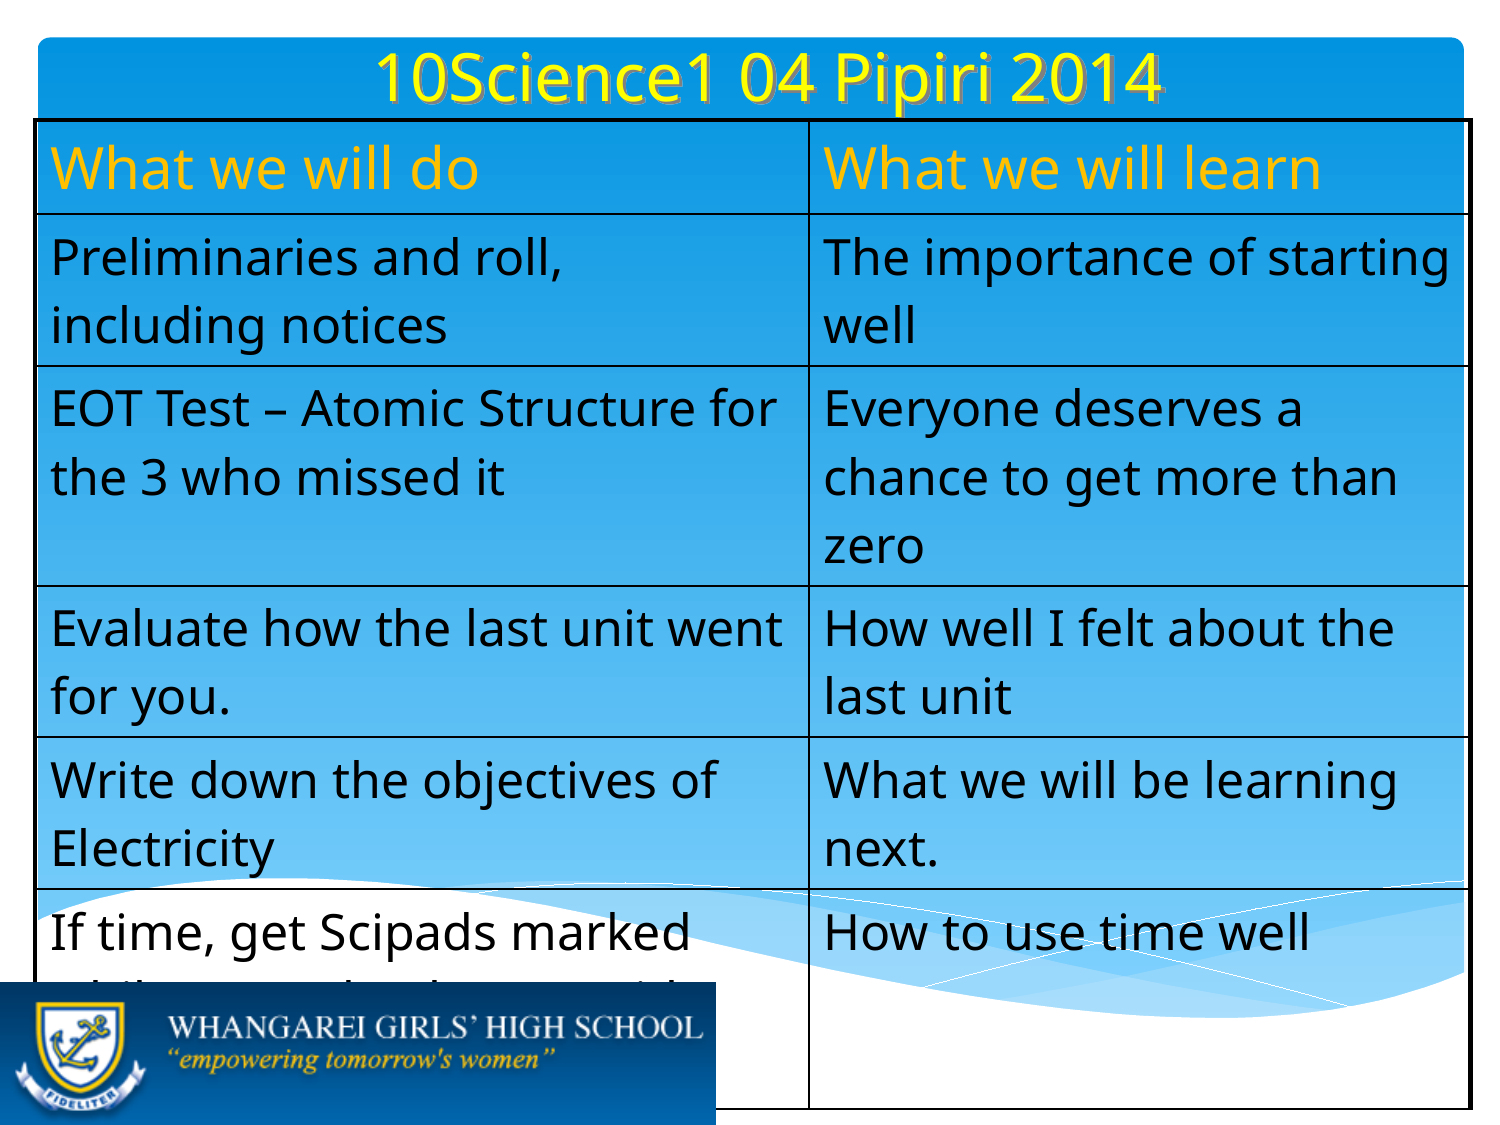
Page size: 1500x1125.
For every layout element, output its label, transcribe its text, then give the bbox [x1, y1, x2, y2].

table_cell Everyone deserves a chance to get more than zero [810, 367, 1468, 585]
table_cell What we will be learning next. [810, 738, 1468, 888]
table_cell The importance of starting well [810, 215, 1468, 365]
table_cell Write down the objectives of Electricity [37, 738, 808, 888]
text_box 10Science1 04 Pipiri 2014 [162, 24, 1375, 118]
table_cell EOT Test – Atomic Structure for the 3 who missed it [37, 367, 808, 585]
table_cell How to use time well [810, 890, 1468, 1108]
table_cell Evaluate how the last unit went for you. [37, 587, 808, 736]
picture [0, 982, 716, 1125]
table_header What we will learn [810, 122, 1468, 213]
table_cell How well I felt about the last unit [810, 587, 1468, 736]
table_header What we will do [37, 122, 808, 213]
table_cell If time, get Scipads marked while we make the next title page [37, 890, 808, 1108]
table_cell Preliminaries and roll, including notices [37, 215, 808, 365]
